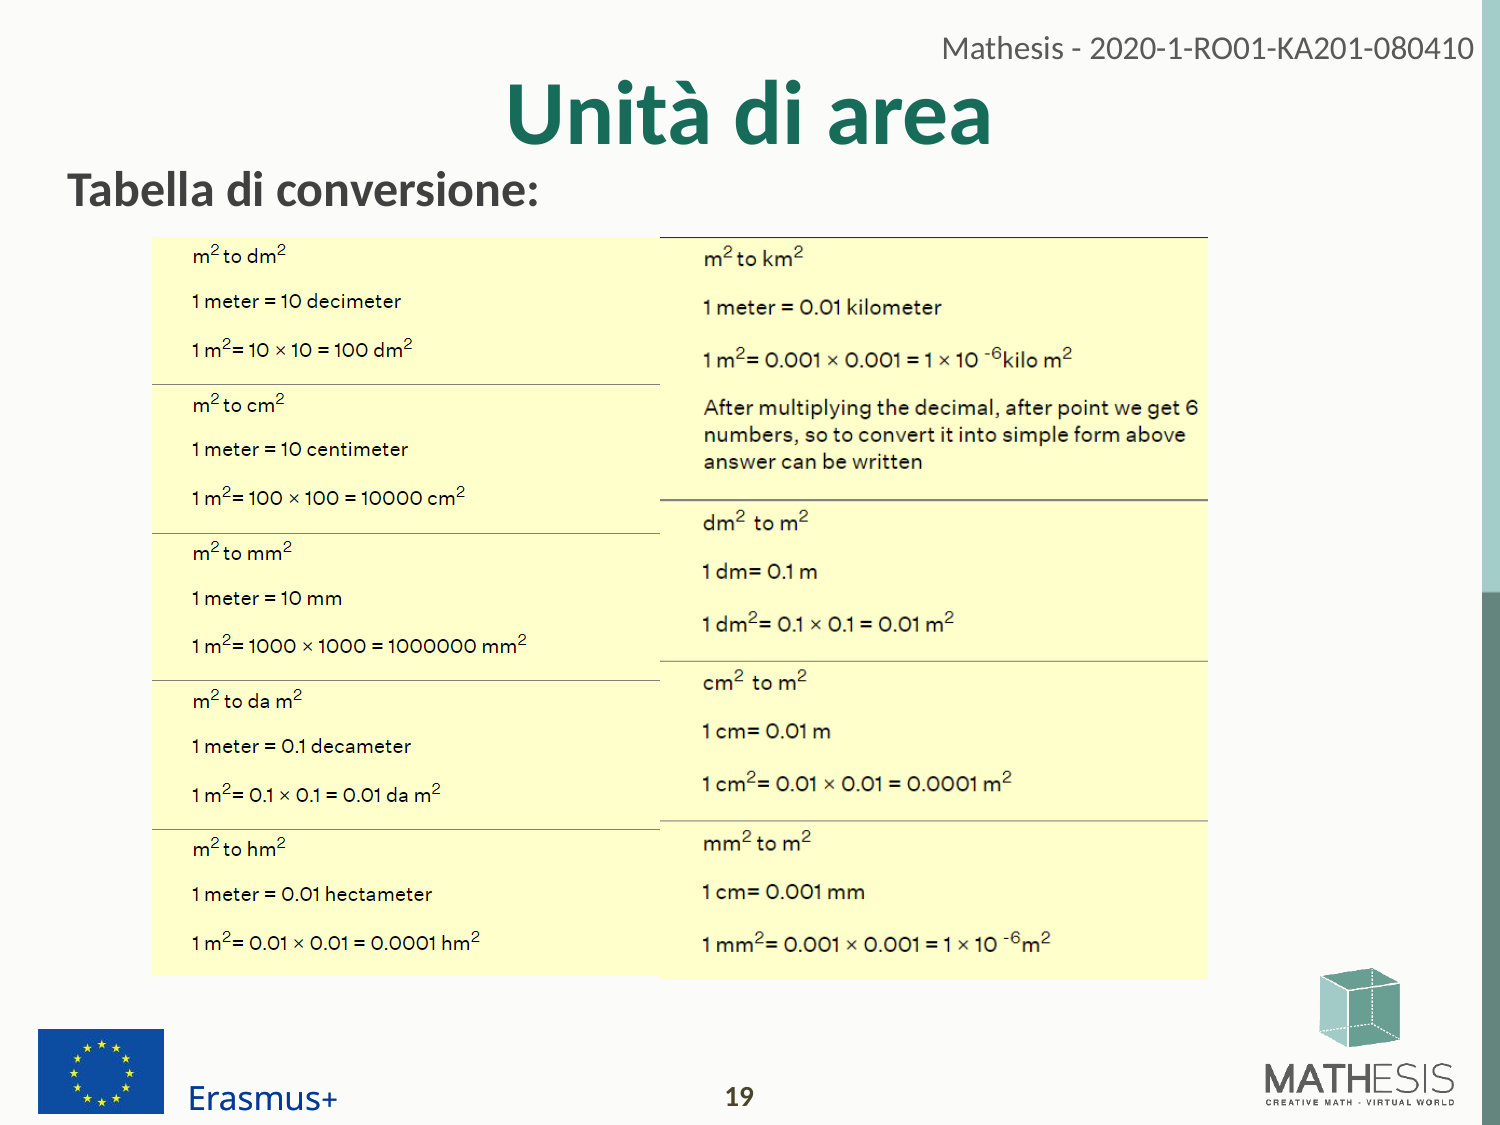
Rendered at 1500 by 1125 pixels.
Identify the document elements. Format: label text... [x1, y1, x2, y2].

picture [151, 237, 1209, 981]
list Tabella di conversione: [53, 149, 1404, 892]
title Unità di area [75, 45, 1425, 233]
picture [38, 1029, 164, 1114]
